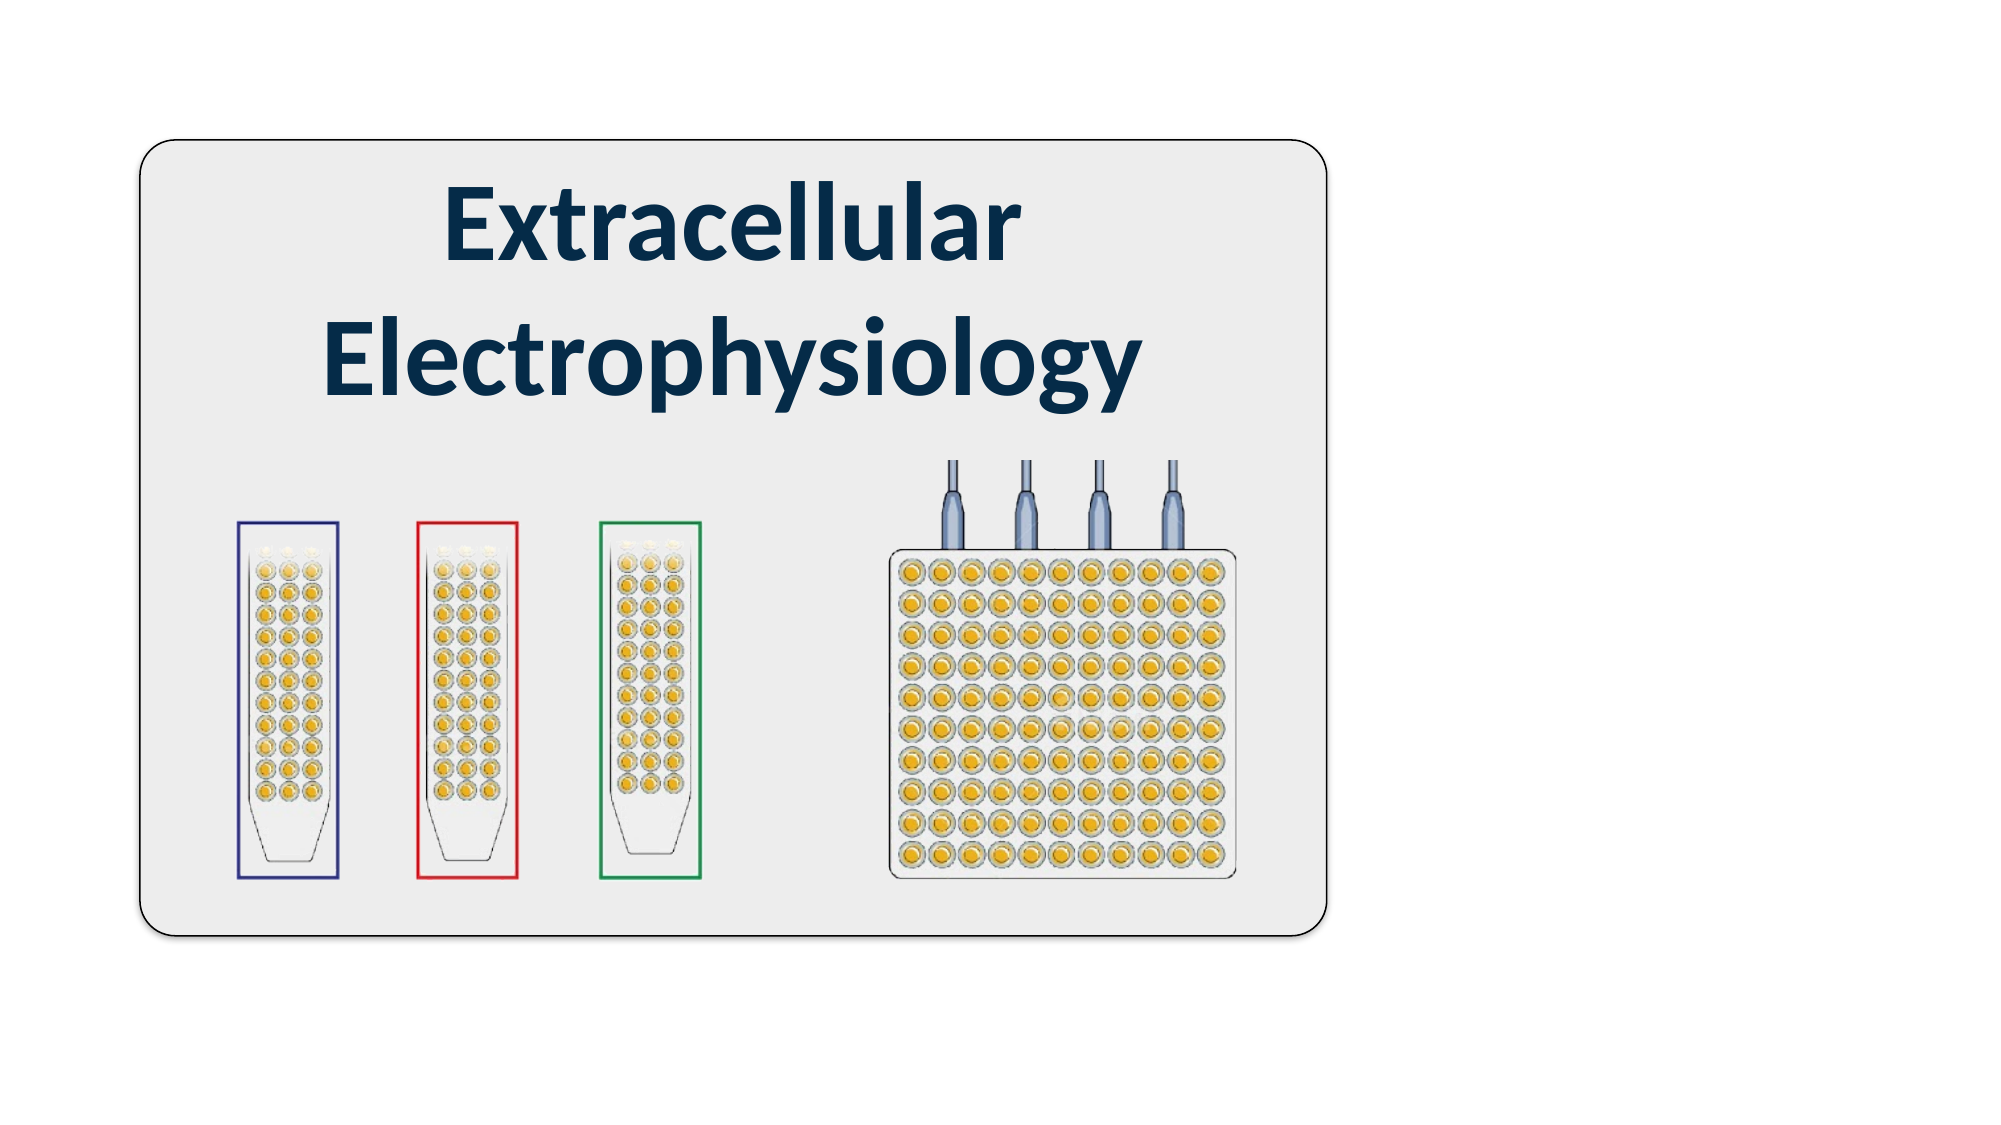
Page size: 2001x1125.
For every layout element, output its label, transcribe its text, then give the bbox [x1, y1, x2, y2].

text_box [139, 162, 1328, 937]
text_box Extracellular Electrophysiology [141, 140, 1325, 425]
picture [883, 460, 1254, 907]
picture [215, 479, 728, 926]
